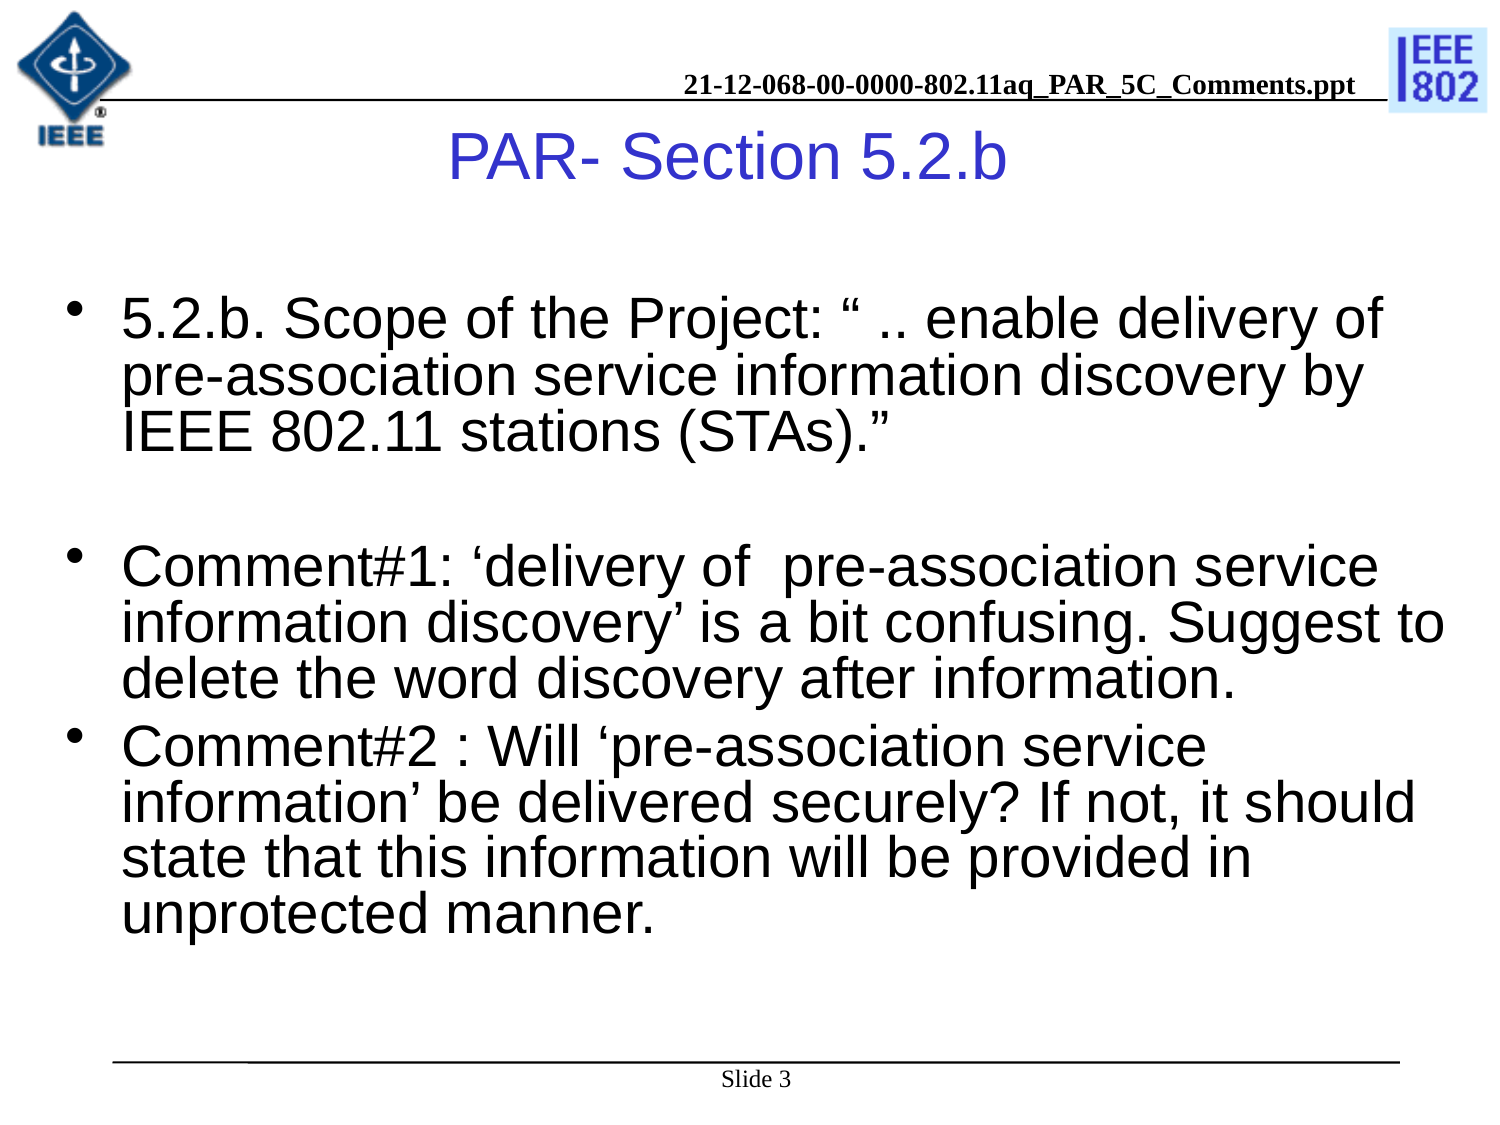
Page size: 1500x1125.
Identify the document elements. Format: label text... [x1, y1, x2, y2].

picture [12, 9, 137, 150]
list 5.2.b. Scope of the Project: “ .. enable delivery of pre-association service information discovery by IEEE 802.11 stations (STAs).” Comment#1: ‘delivery of pre-association service information discovery’ is a bit confusing. Suggest to delete the word discovery after information. Comment#2 : Will ‘pre-association service information’ be delivered securely? If not, it should state that this information will be provided in unprotected manner. [49, 224, 1476, 938]
title PAR- Section 5.2.b [99, 112, 1376, 194]
slide_number Slide 3 [712, 1061, 800, 1093]
picture [1374, 9, 1499, 138]
